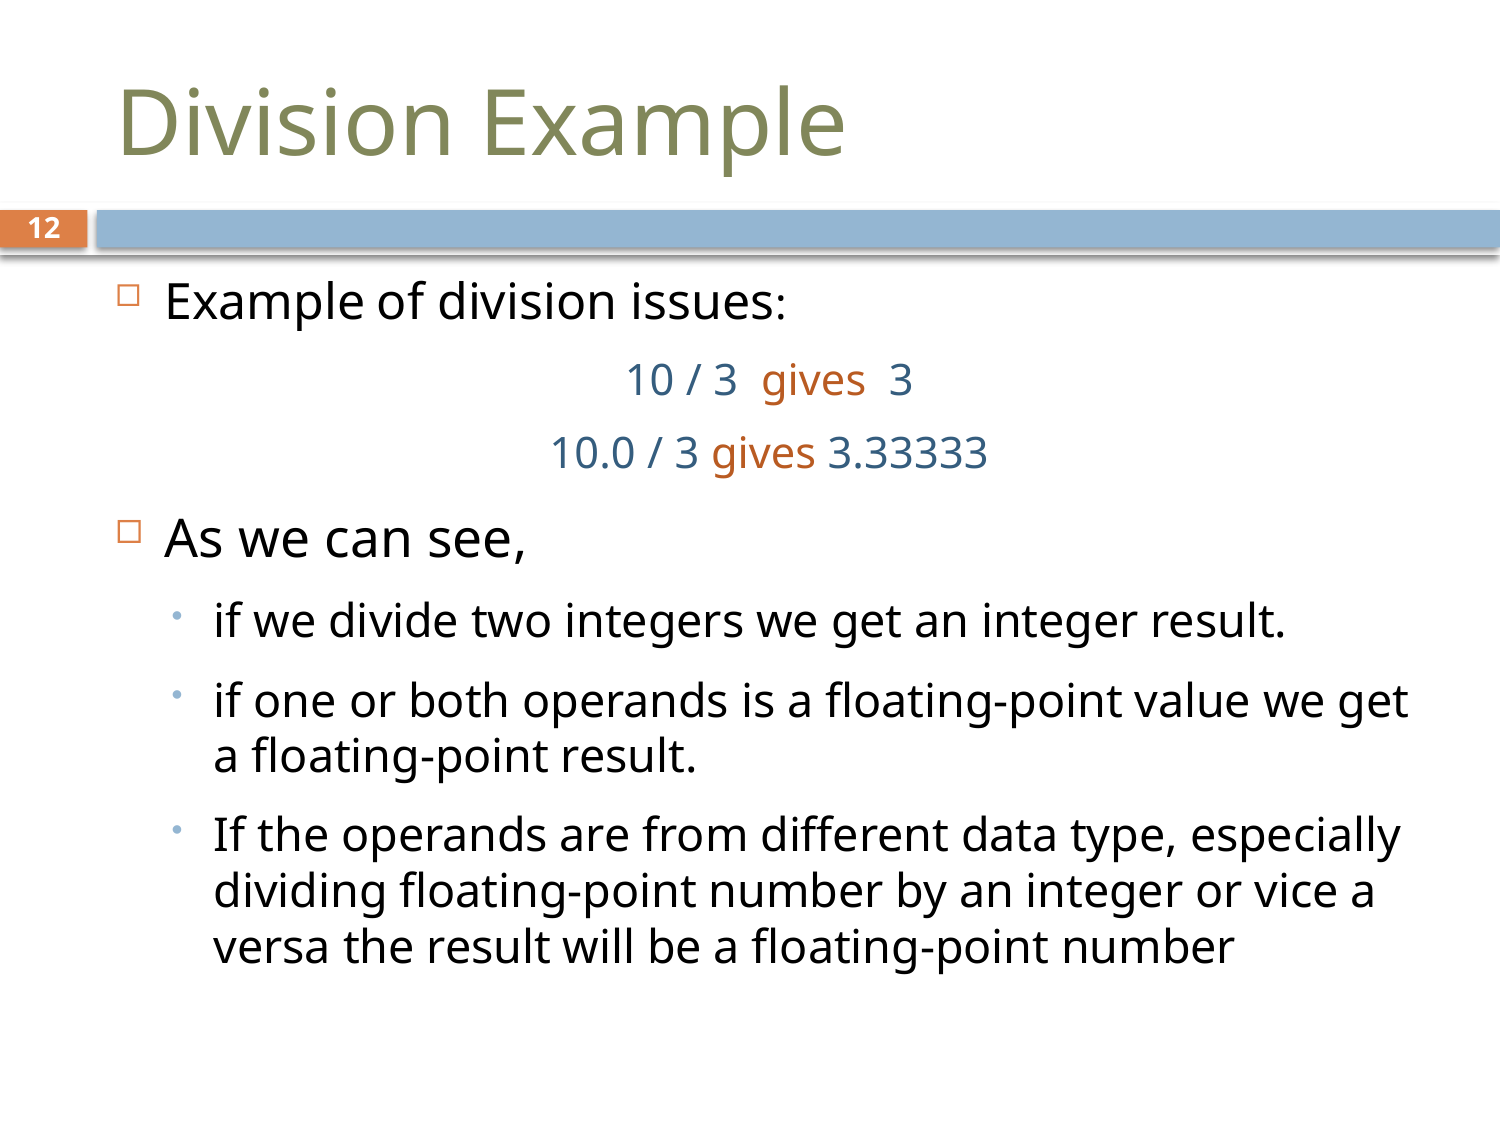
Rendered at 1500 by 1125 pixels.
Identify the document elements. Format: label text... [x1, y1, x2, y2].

title Division Example [100, 37, 1438, 200]
slide_number 12 [0, 208, 88, 249]
list Example of division issues: 10 / 3 gives 3 10.0 / 3 gives 3.33333 As we can see, if we divide two integers we get an integer result. if one or both operands is a floating-point value we get a floating-point result. If the operands are from different data type, especially dividing floating-point number by an integer or vice a versa the result will be a floating-point number [100, 262, 1438, 1000]
